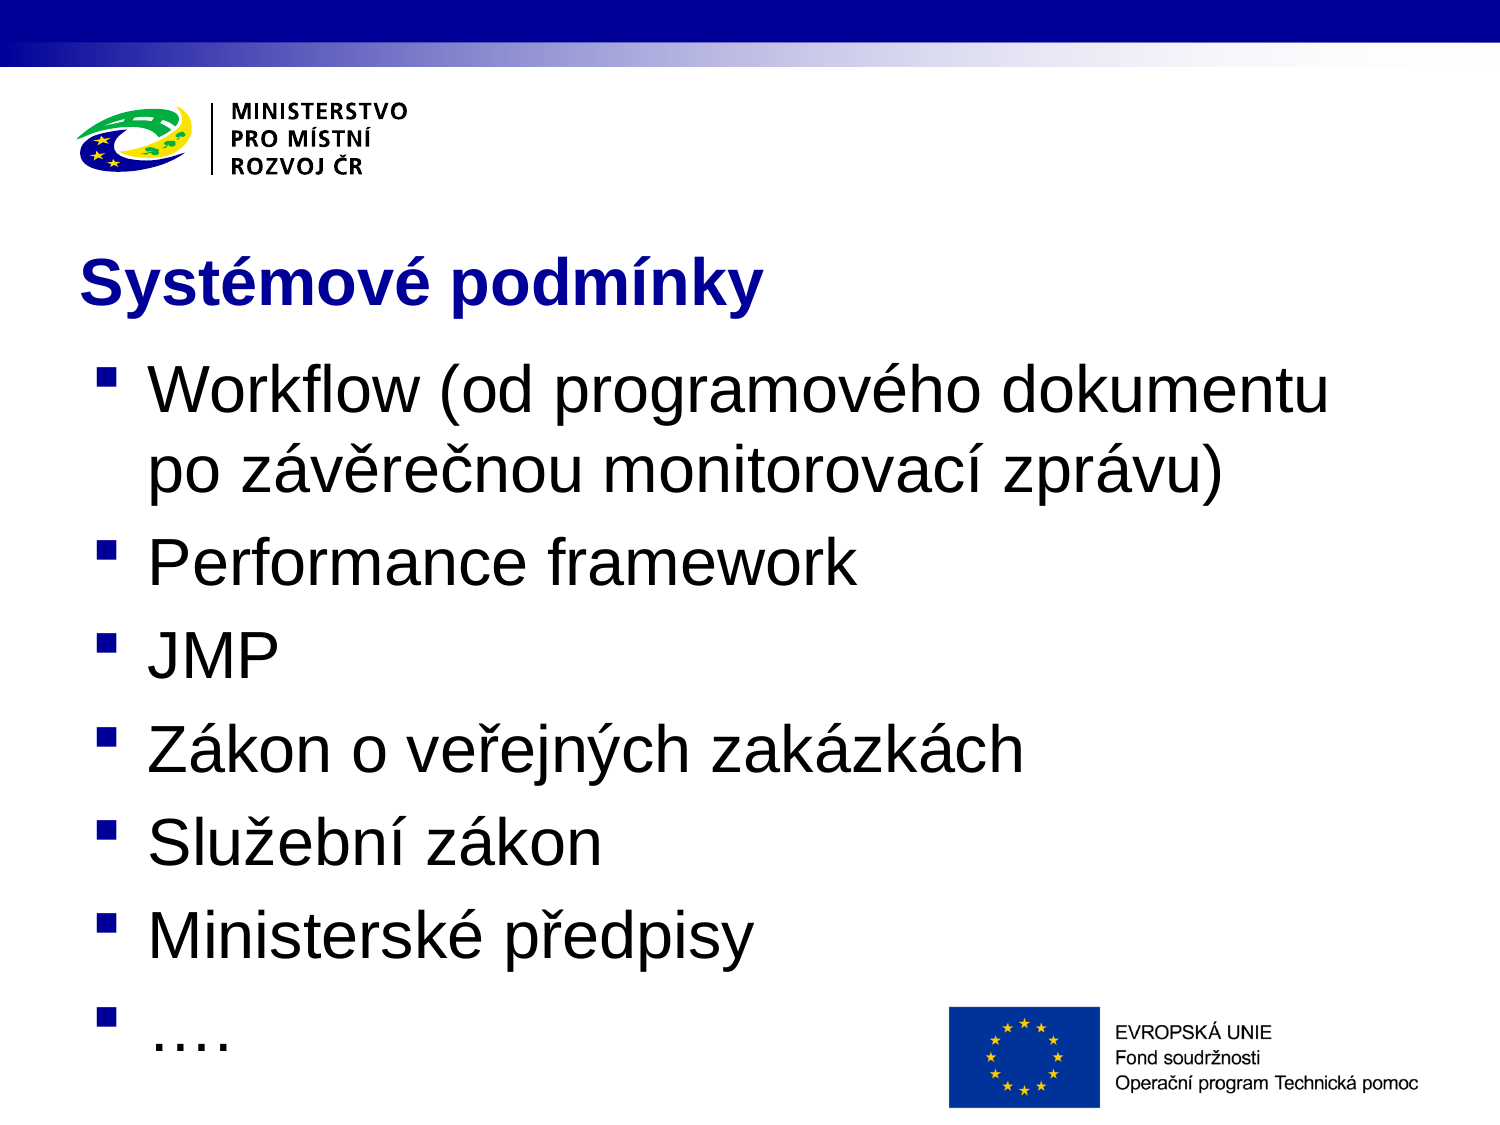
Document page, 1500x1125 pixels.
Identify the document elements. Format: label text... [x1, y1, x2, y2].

picture [915, 973, 1452, 1125]
title Systémové podmínky [64, 231, 1425, 315]
list Workflow (od programového dokumentu po závěrečnou monitorovací zprávu) Performance framework JMP Zákon o veřejných zakázkách Služební zákon Ministerské předpisy …. [76, 338, 1427, 976]
